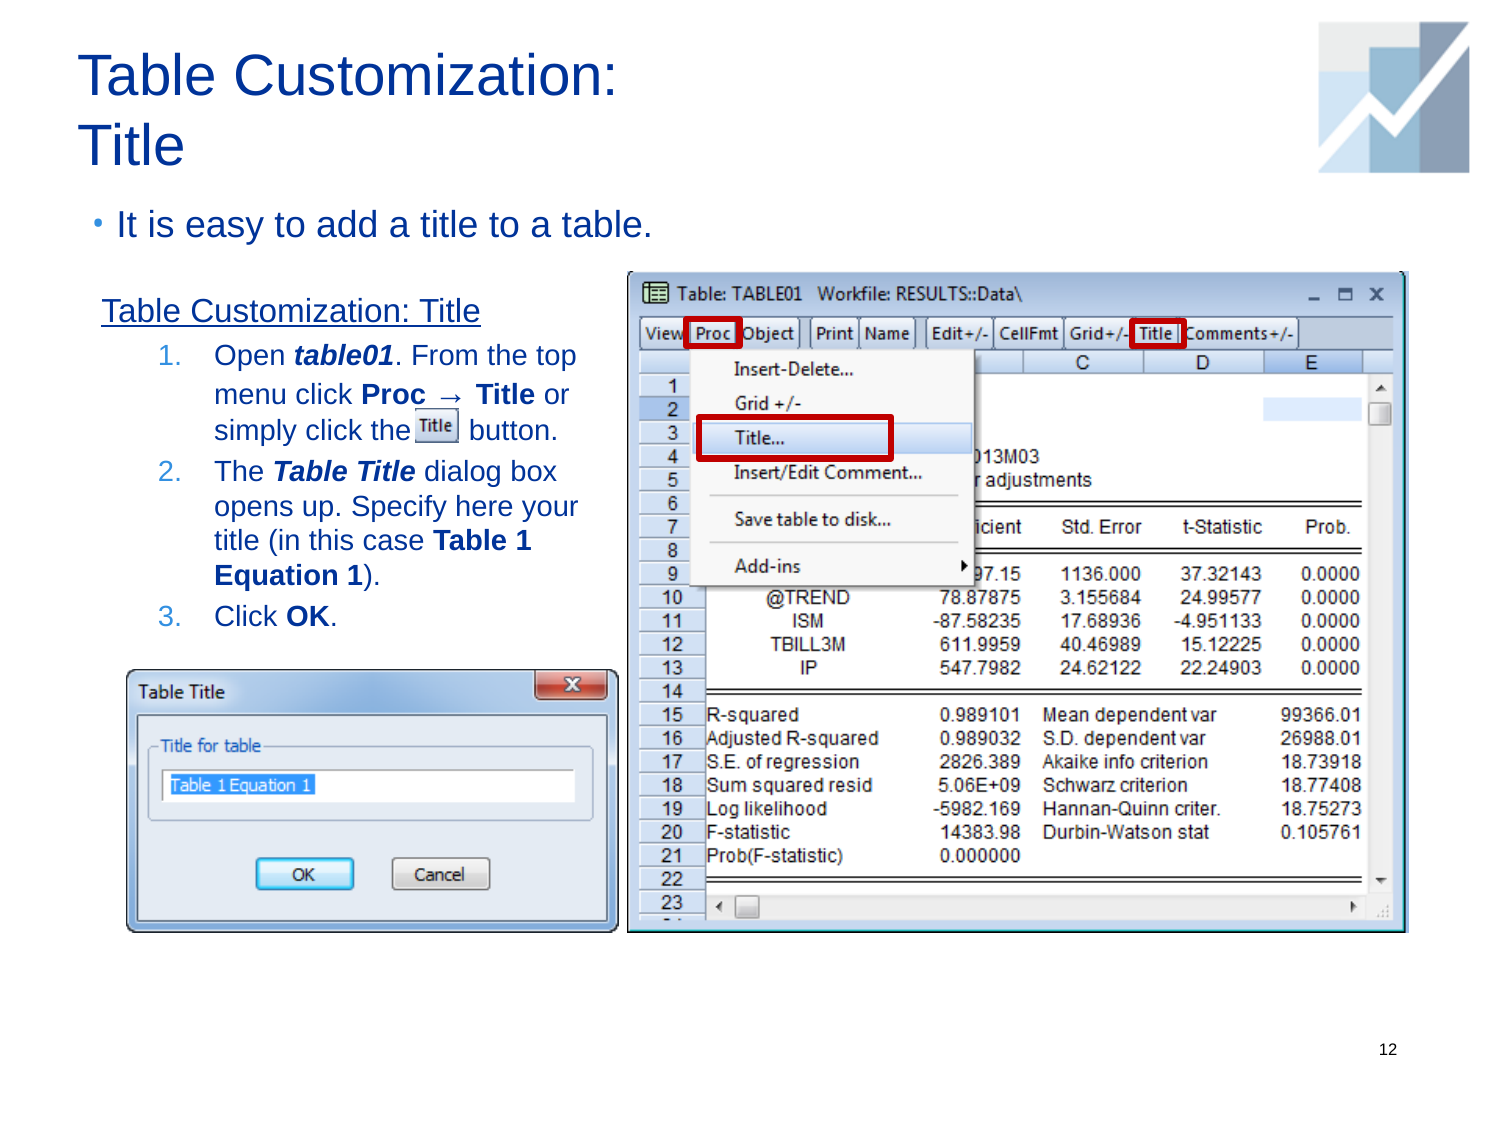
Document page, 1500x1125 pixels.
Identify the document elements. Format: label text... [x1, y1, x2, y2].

picture [125, 669, 619, 933]
picture [414, 408, 460, 444]
text_box It is easy to add a title to a table. [73, 192, 1406, 266]
title Table Customization: Title [62, 0, 1297, 185]
text_box Table Customization: Title Open table01. From the top menu click Proc → Title or simply click the button. The Table Title dialog box opens up. Specify here your title (in this case Table 1 Equation 1). Click OK. [20, 282, 622, 703]
picture [1300, 11, 1479, 181]
slide_number 12 [1262, 1015, 1413, 1067]
picture [627, 271, 1410, 933]
